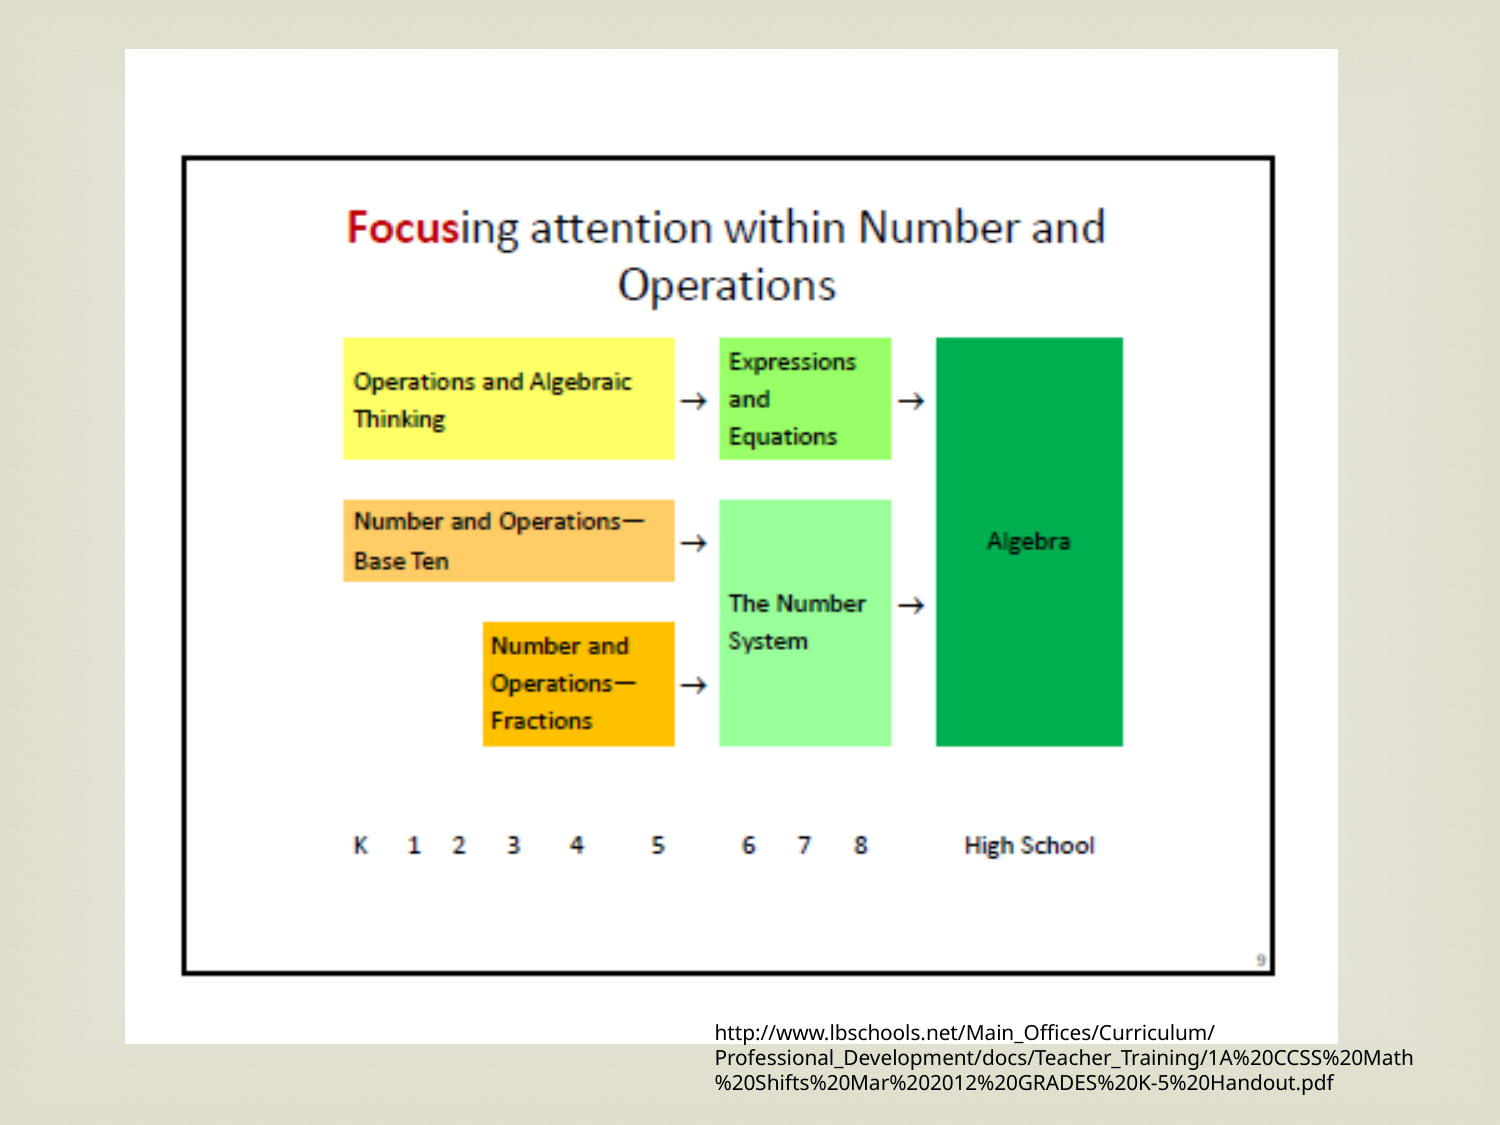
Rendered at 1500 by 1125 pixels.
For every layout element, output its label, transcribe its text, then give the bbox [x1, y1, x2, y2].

text_box http://www.lbschools.net/Main_Offices/Curriculum/Professional_Development/docs/Teacher_Training/1A%20CCSS%20Math%20Shifts%20Mar%202012%20GRADES%20K-5%20Handout.pdf [699, 1012, 1450, 1103]
picture [124, 49, 1338, 1044]
